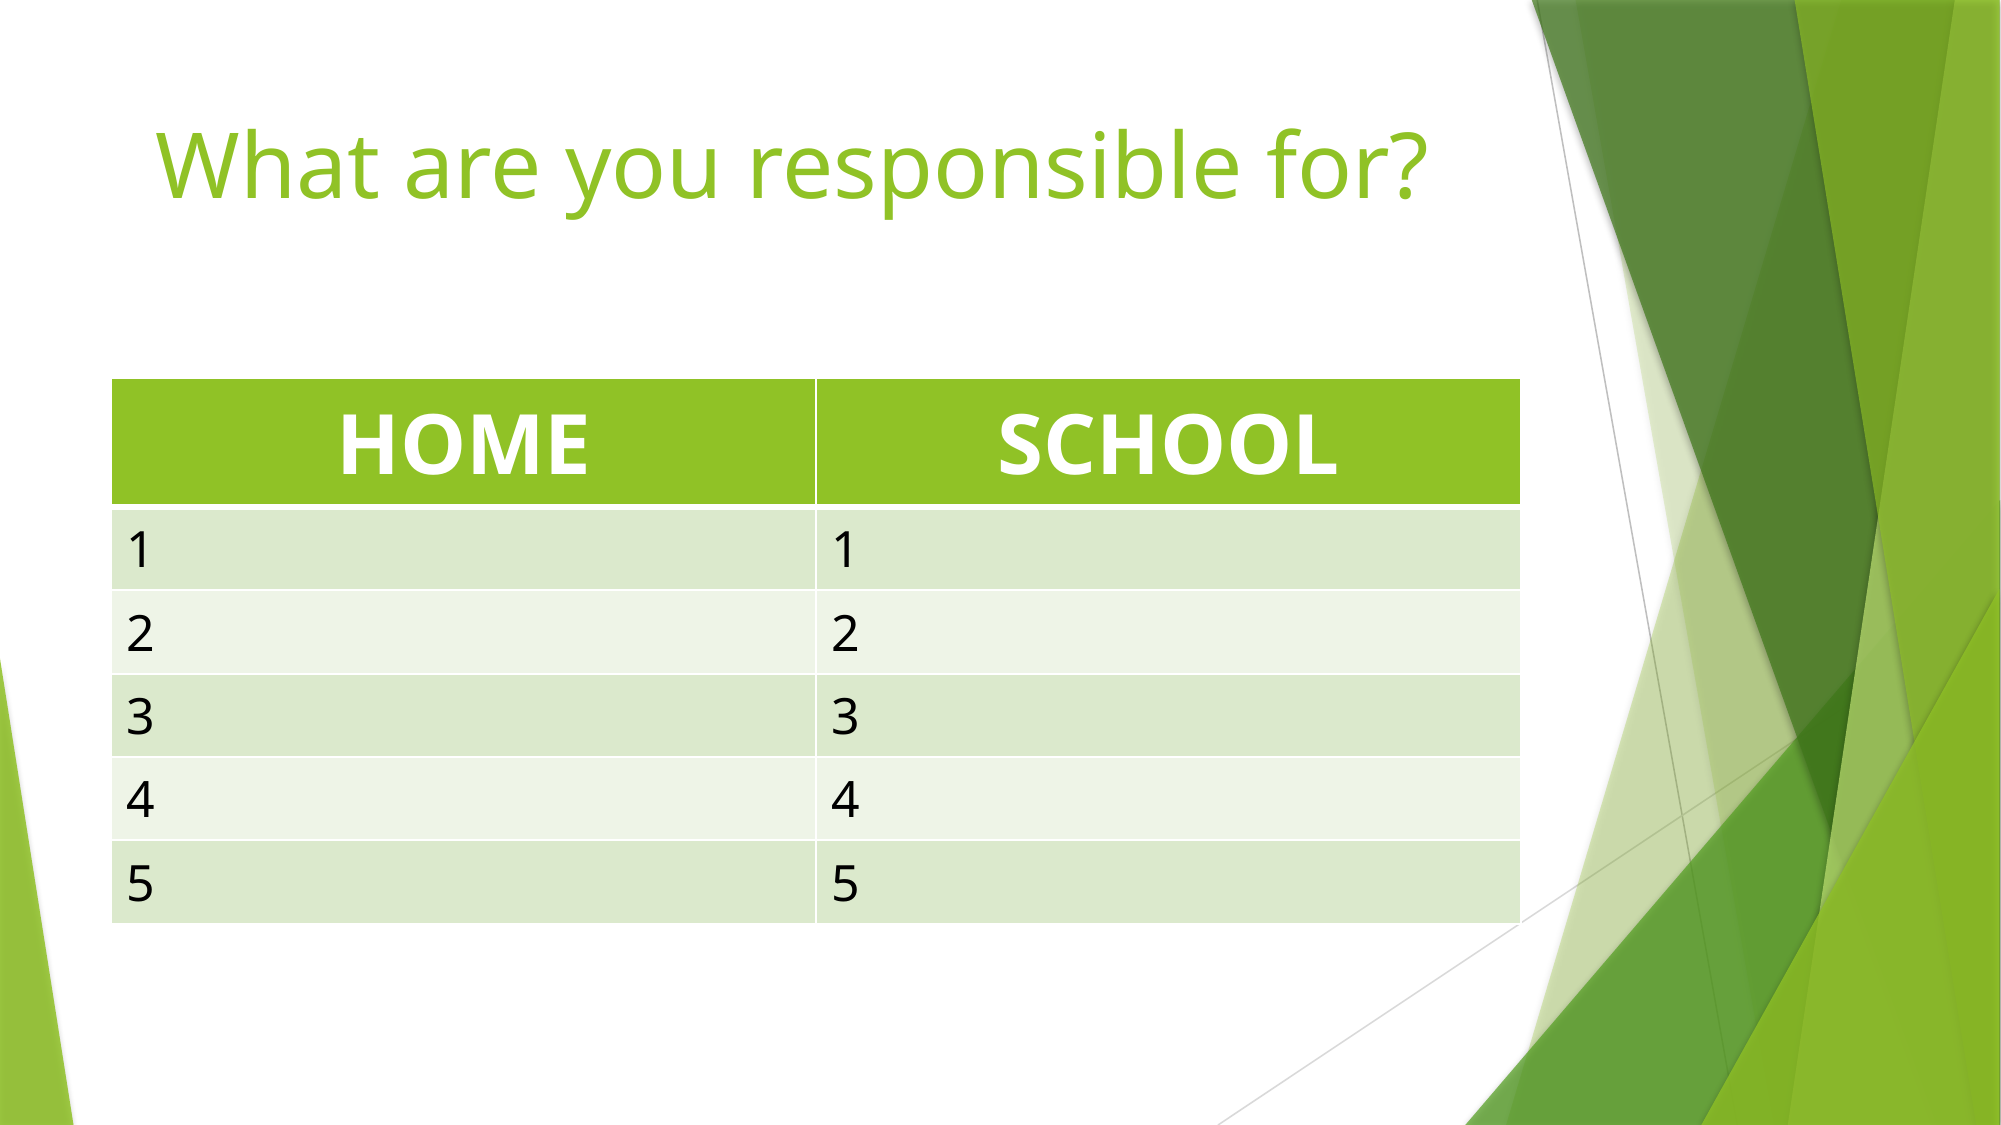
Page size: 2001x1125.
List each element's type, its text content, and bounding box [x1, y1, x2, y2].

table_cell 3 [817, 675, 1520, 756]
table_cell 5 [817, 841, 1520, 923]
table_cell 4 [112, 758, 815, 839]
table_cell 2 [112, 591, 815, 673]
table_header SCHOOL [817, 379, 1520, 504]
table_cell 2 [817, 591, 1520, 673]
table_cell 5 [112, 841, 815, 923]
table_cell 1 [112, 510, 815, 589]
table_cell 1 [817, 510, 1520, 589]
table_header HOME [112, 379, 815, 504]
table_cell 4 [817, 758, 1520, 839]
title What are you responsible for? [111, 99, 1522, 317]
table_cell 3 [112, 675, 815, 756]
